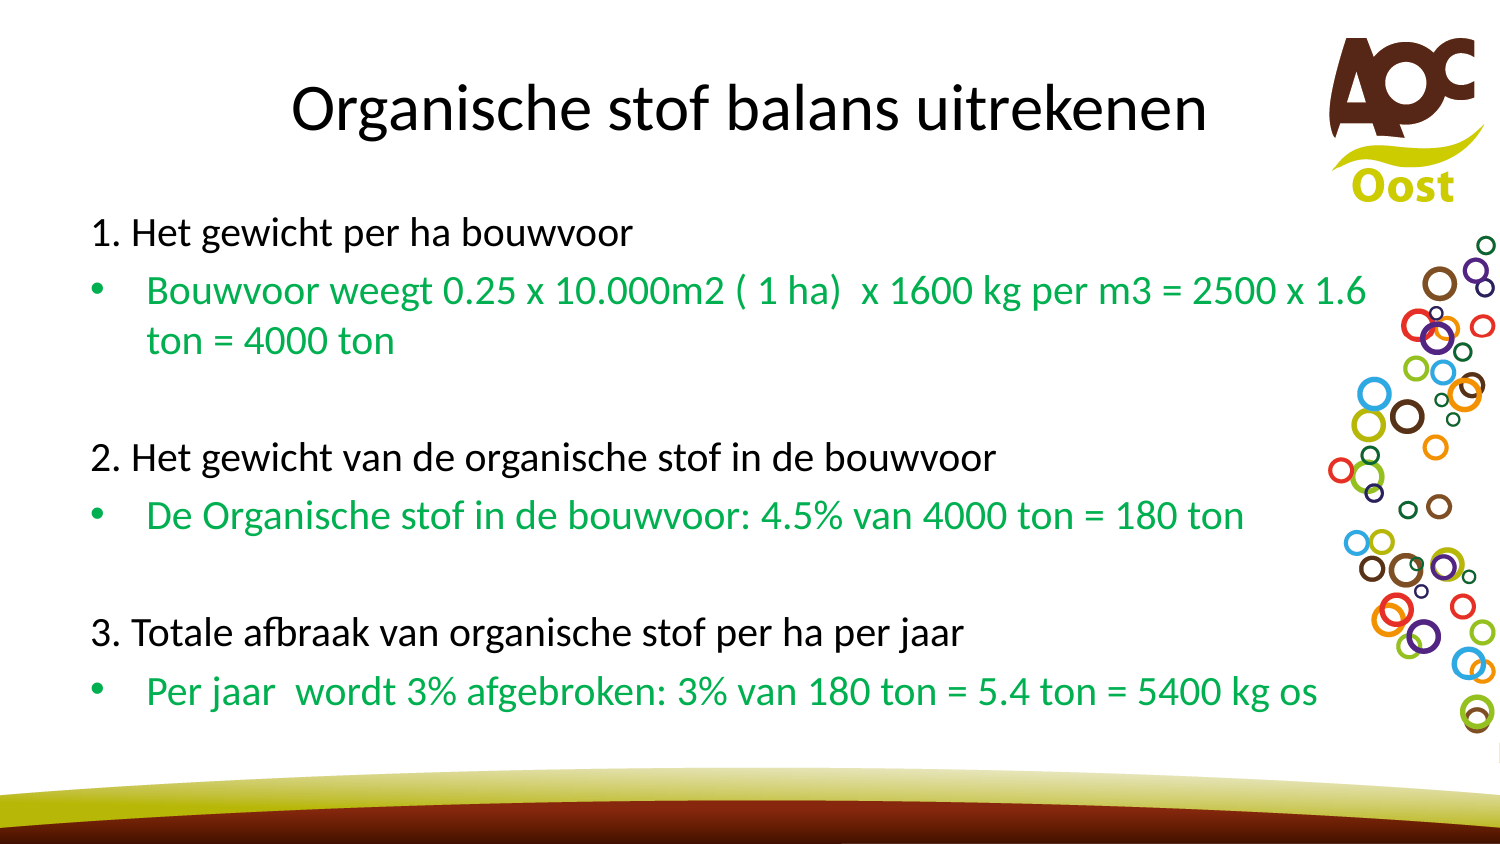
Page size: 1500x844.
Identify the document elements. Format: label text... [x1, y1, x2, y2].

title Organische stof balans uitrekenen [75, 33, 1425, 175]
list 1. Het gewicht per ha bouwvoor Bouwvoor weegt 0.25 x 10.000m2 ( 1 ha) x 1600 kg per m3 = 2500 x 1.6 ton = 4000 ton 2. Het gewicht van de organische stof in de bouwvoor De Organische stof in de bouwvoor: 4.5% van 4000 ton = 180 ton 3. Totale afbraak van organische stof per ha per jaar Per jaar wordt 3% afgebroken: 3% van 180 ton = 5.4 ton = 5400 kg os [75, 196, 1425, 754]
picture [0, 0, 1500, 844]
